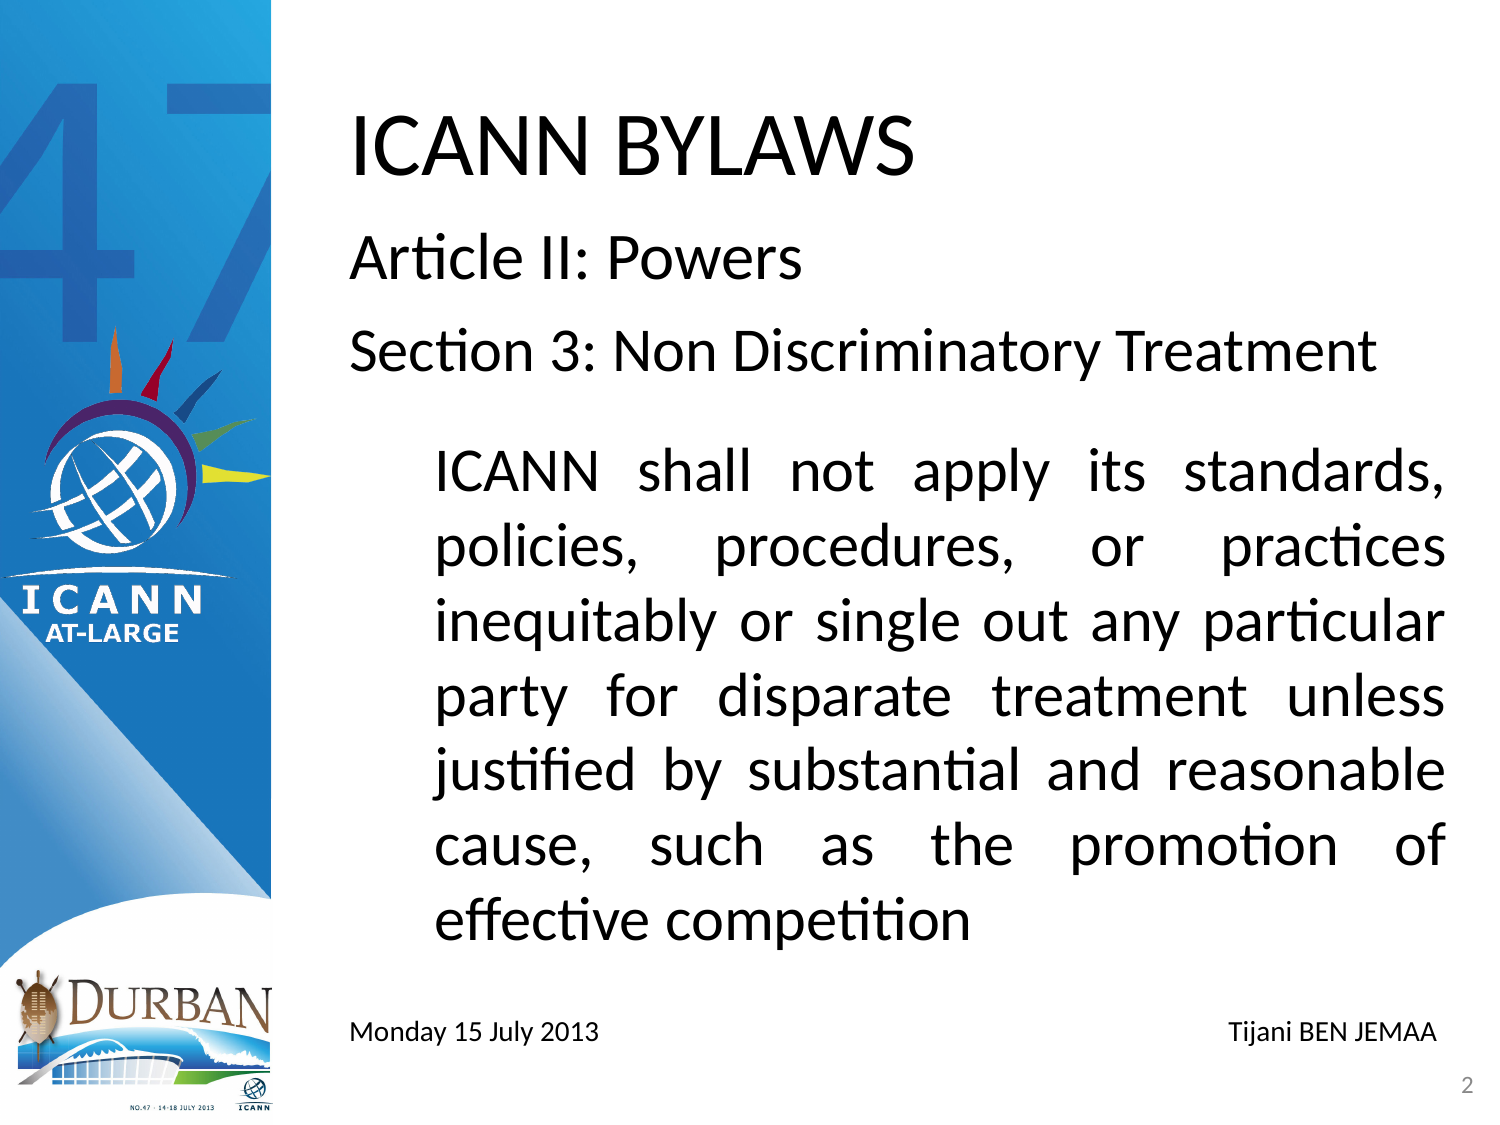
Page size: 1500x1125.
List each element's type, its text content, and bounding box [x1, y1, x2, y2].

text_box Section 3: Non Discriminatory Treatment [334, 301, 1463, 392]
title ICANN BYLAWS [334, 44, 1426, 205]
text_box ICANN shall not apply its standards, policies, procedures, or practices inequitably or single out any particular party for disparate treatment unless justified by substantial and reasonable cause, such as the promotion of effective competition [420, 421, 1463, 961]
text_box Monday 15 July 2013 Tijani BEN JEMAA [334, 1004, 1463, 1055]
picture [0, 0, 276, 1125]
slide_number 2 [1138, 1053, 1489, 1114]
list Article II: Powers [334, 205, 1426, 301]
